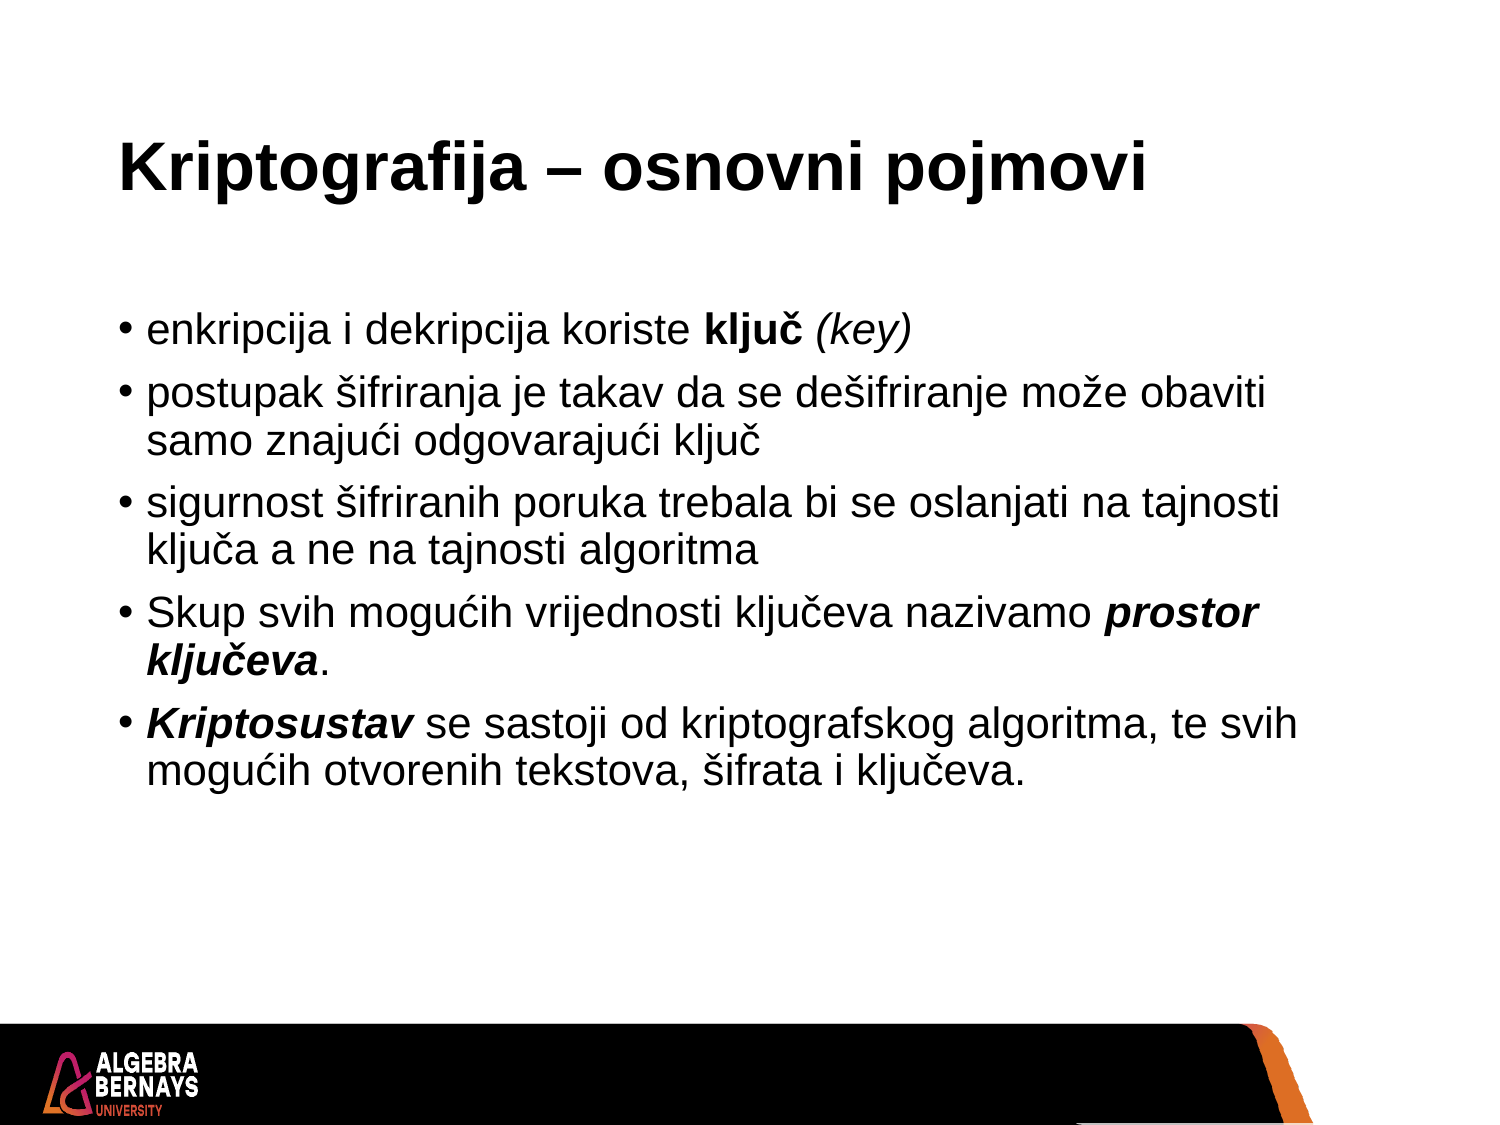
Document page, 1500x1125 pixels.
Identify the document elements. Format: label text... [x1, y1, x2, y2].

list enkripcija i dekripcija koriste ključ (key) postupak šifriranja je takav da se dešifriranje može obaviti samo znajući odgovarajući ključ sigurnost šifriranih poruka trebala bi se oslanjati na tajnosti ključa a ne na tajnosti algoritma Skup svih mogućih vrijednosti ključeva nazivamo prostor ključeva. Kriptosustav se sastoji od kriptografskog algoritma, te svih mogućih otvorenih tekstova, šifrata i ključeva. [103, 299, 1397, 1014]
picture [0, 1023, 1468, 1125]
title Kriptografija – osnovni pojmovi [103, 59, 1397, 278]
